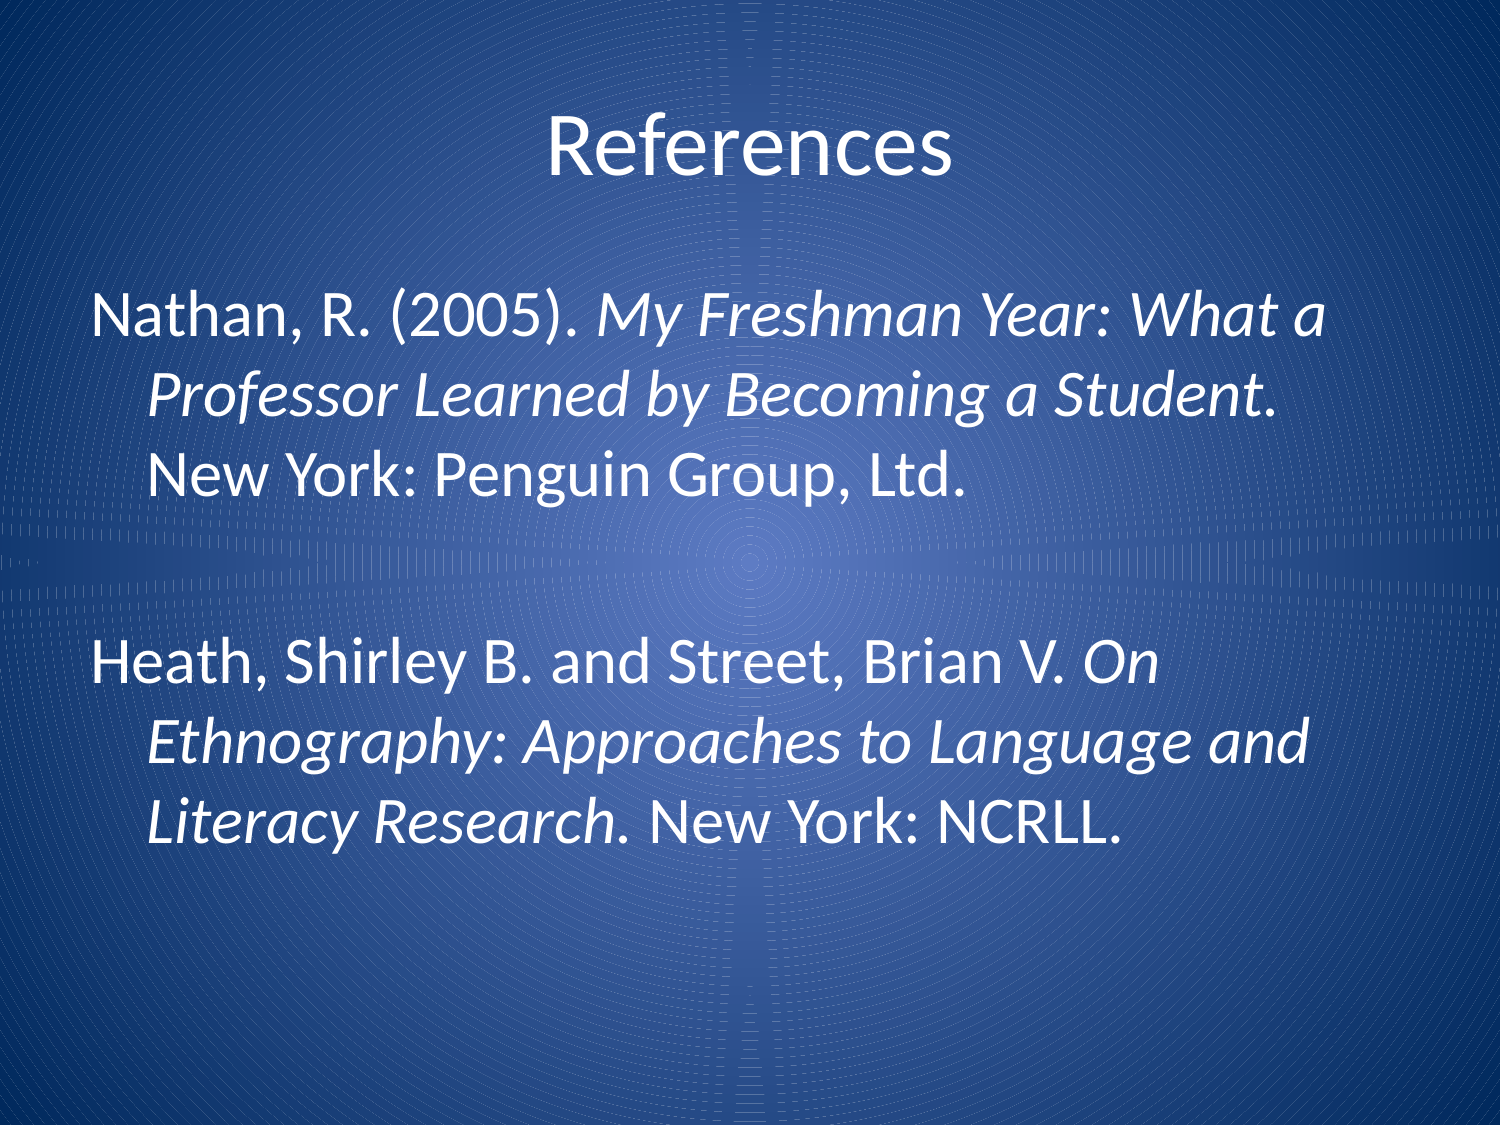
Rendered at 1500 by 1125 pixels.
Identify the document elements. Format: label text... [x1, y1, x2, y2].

list Nathan, R. (2005). My Freshman Year: What a Professor Learned by Becoming a Student. New York: Penguin Group, Ltd. Heath, Shirley B. and Street, Brian V. On Ethnography: Approaches to Language and Literacy Research. New York: NCRLL. [75, 262, 1425, 1005]
title References [75, 45, 1425, 233]
